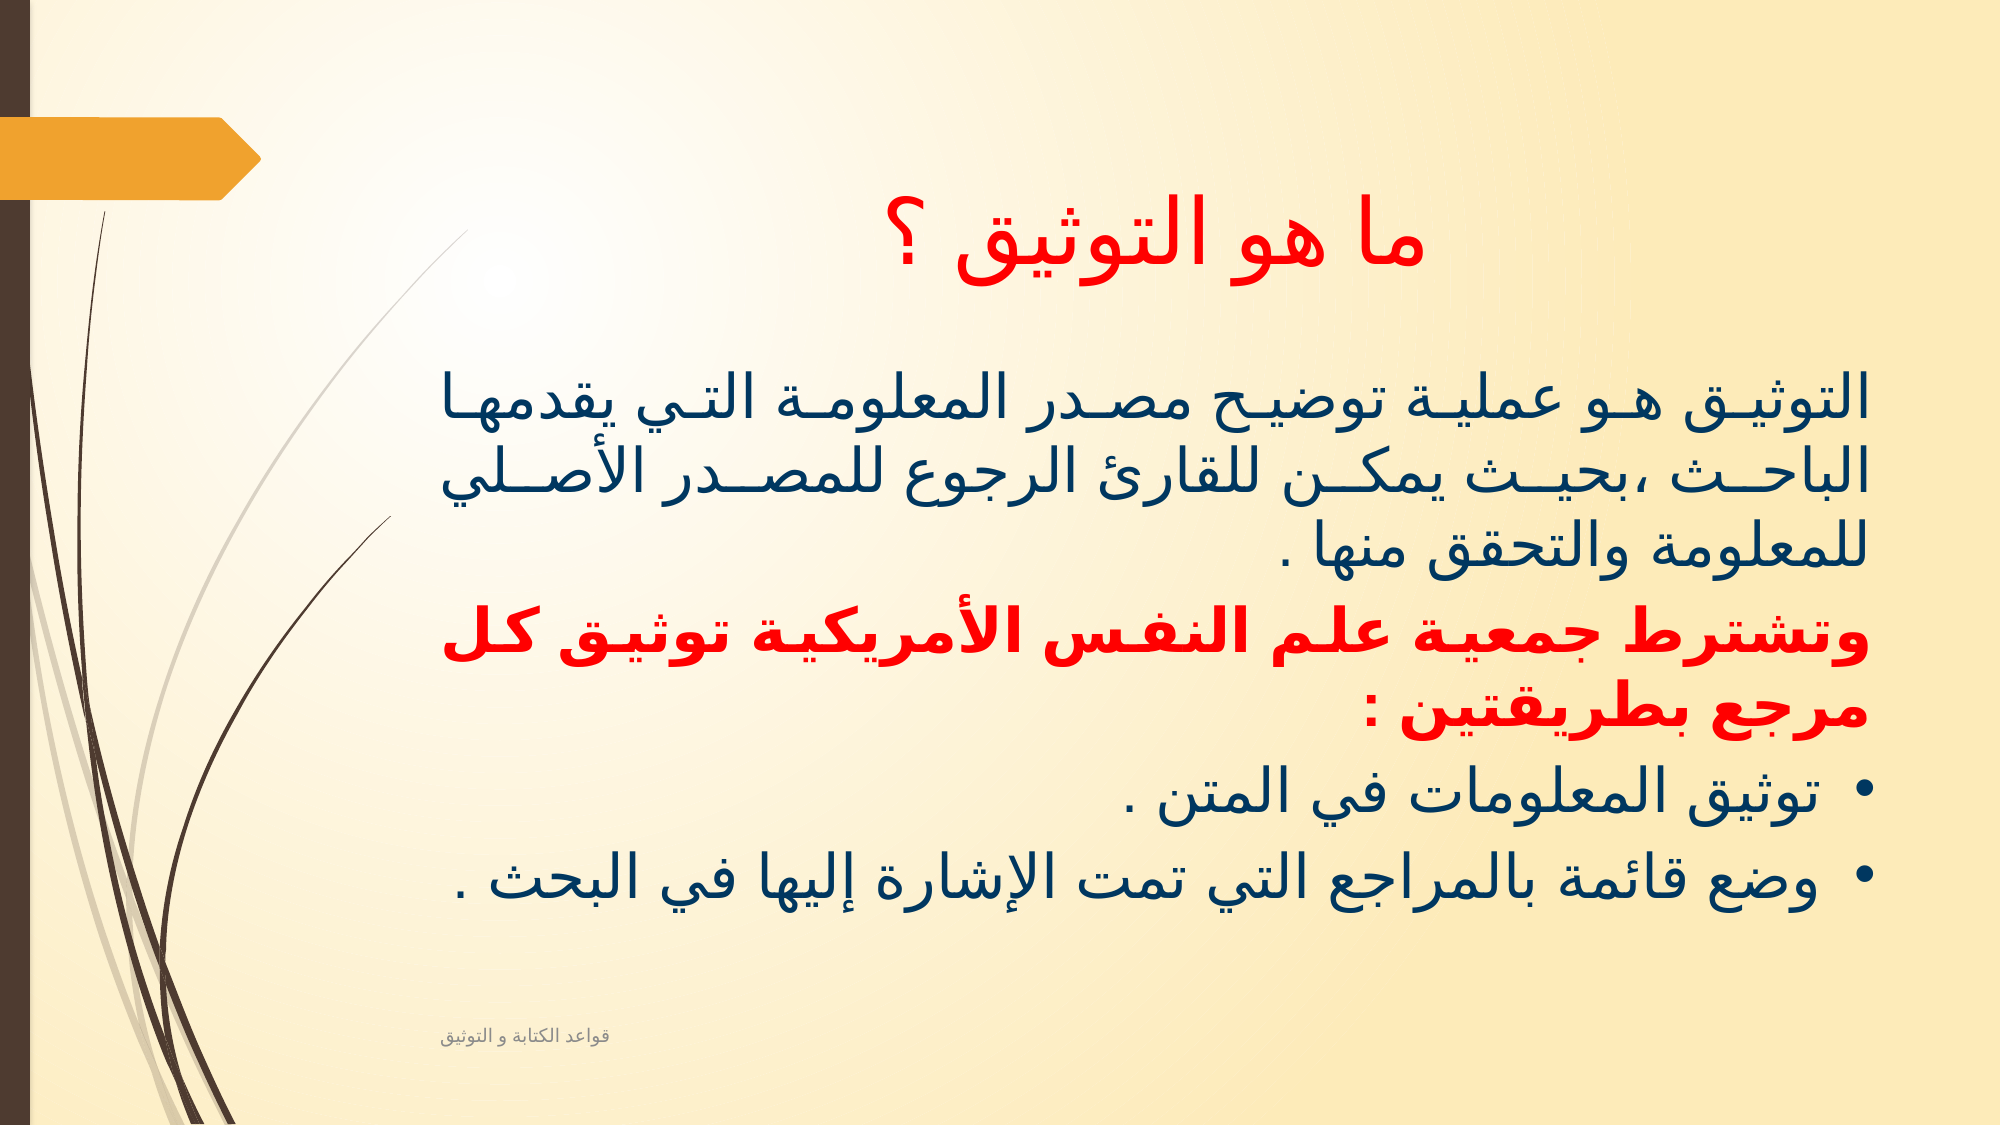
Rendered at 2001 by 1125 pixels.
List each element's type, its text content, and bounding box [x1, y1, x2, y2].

list التوثيق هو عملية توضيح مصدر المعلومة التي يقدمها الباحث ،بحيث يمكن للقارئ الرجوع للمصدر الأصلي للمعلومة والتحقق منها . وتشترط جمعية علم النفس الأمريكية توثيق كل مرجع بطريقتين : توثيق المعلومات في المتن . وضع قائمة بالمراجع التي تمت الإشارة إليها في البحث . [424, 350, 1888, 970]
title ما هو التوثيق ؟ [425, 165, 1888, 350]
footer قواعد الكتابة و التوثيق [424, 1006, 1675, 1067]
